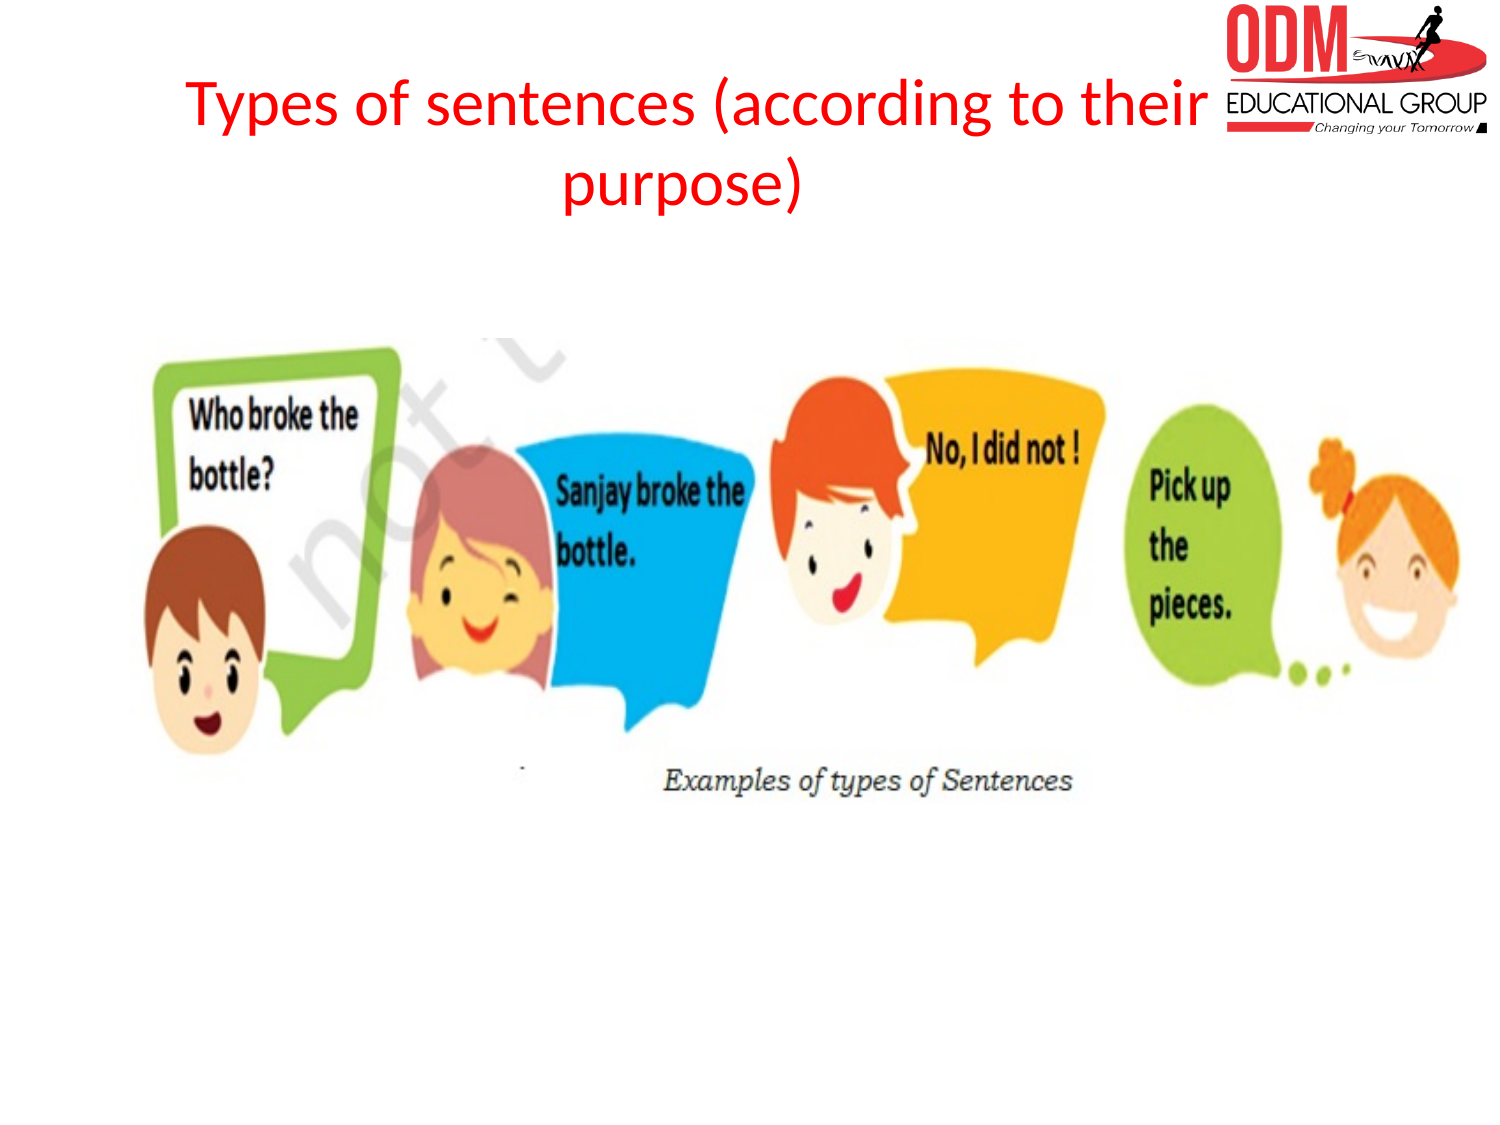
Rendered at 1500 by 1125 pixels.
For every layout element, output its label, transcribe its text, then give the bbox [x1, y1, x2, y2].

title Types of sentences (according to their purpose) [75, 45, 1291, 233]
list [74, 337, 1471, 804]
picture [1226, 4, 1487, 134]
